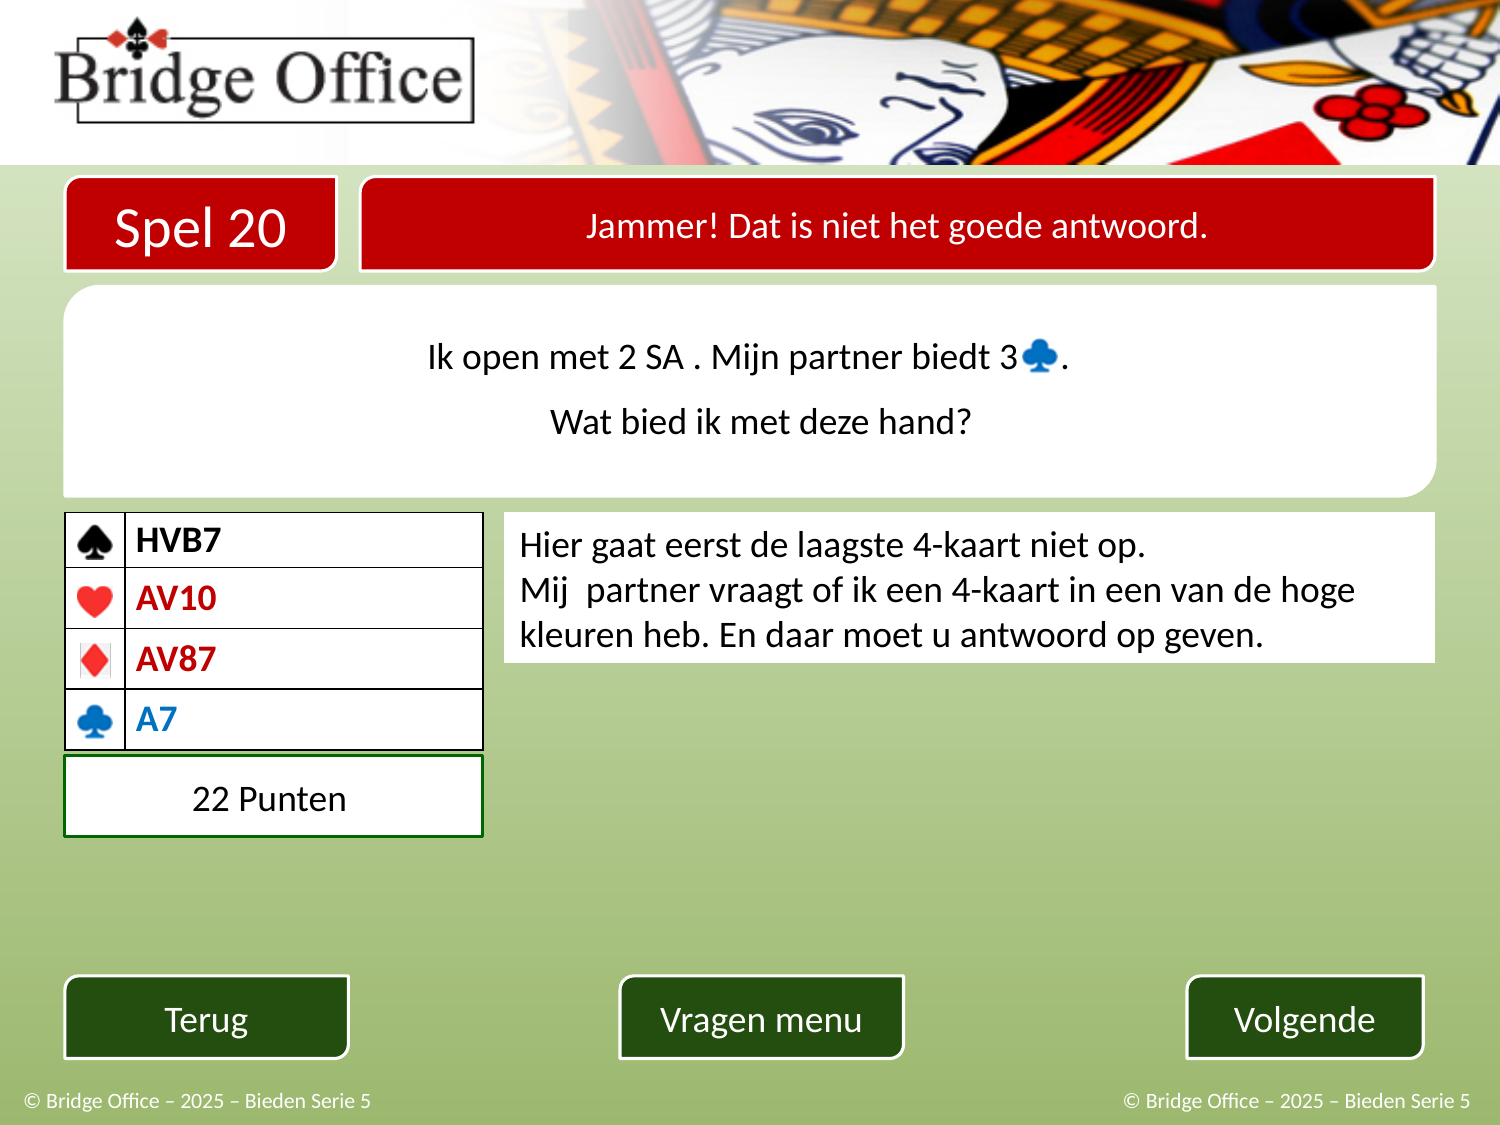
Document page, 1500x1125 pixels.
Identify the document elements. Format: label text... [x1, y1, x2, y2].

text_box Vragen menu [618, 974, 906, 1061]
text_box 22 Punten [63, 754, 484, 838]
text_box Terug [63, 974, 350, 1061]
picture [1022, 338, 1059, 374]
table_cell AV87 [126, 629, 482, 688]
text_box Hier gaat eerst de laagste 4-kaart niet op. Mij partner vraagt of ik een 4-kaart in een van de hoge kleuren heb. En daar moet u antwoord op geven. [504, 512, 1435, 663]
text_box Volgende [1185, 974, 1425, 1061]
table_cell A7 [126, 690, 482, 749]
table_cell [66, 568, 124, 628]
picture [77, 524, 114, 561]
text_box © Bridge Office – 2025 – Bieden Serie 5 [8, 1079, 393, 1121]
text_box [63, 284, 1437, 498]
table_header [66, 513, 124, 567]
table_cell AV10 [126, 568, 482, 628]
picture [77, 643, 114, 679]
text_box Wat bied ik met deze hand? [528, 389, 995, 450]
picture [0, 0, 1500, 166]
text_box © Bridge Office – 2025 – Bieden Serie 5 [1107, 1079, 1500, 1121]
table_cell [66, 629, 124, 688]
text_box Jammer! Dat is niet het goede antwoord. [358, 178, 1437, 273]
text_box Spel 20 [63, 178, 339, 273]
table_header HVB7 [126, 513, 482, 567]
text_box Ik open met 2 SA . Mijn partner biedt 3 . [394, 324, 1104, 385]
picture [77, 585, 114, 618]
table_cell [66, 690, 124, 749]
picture [77, 703, 114, 740]
